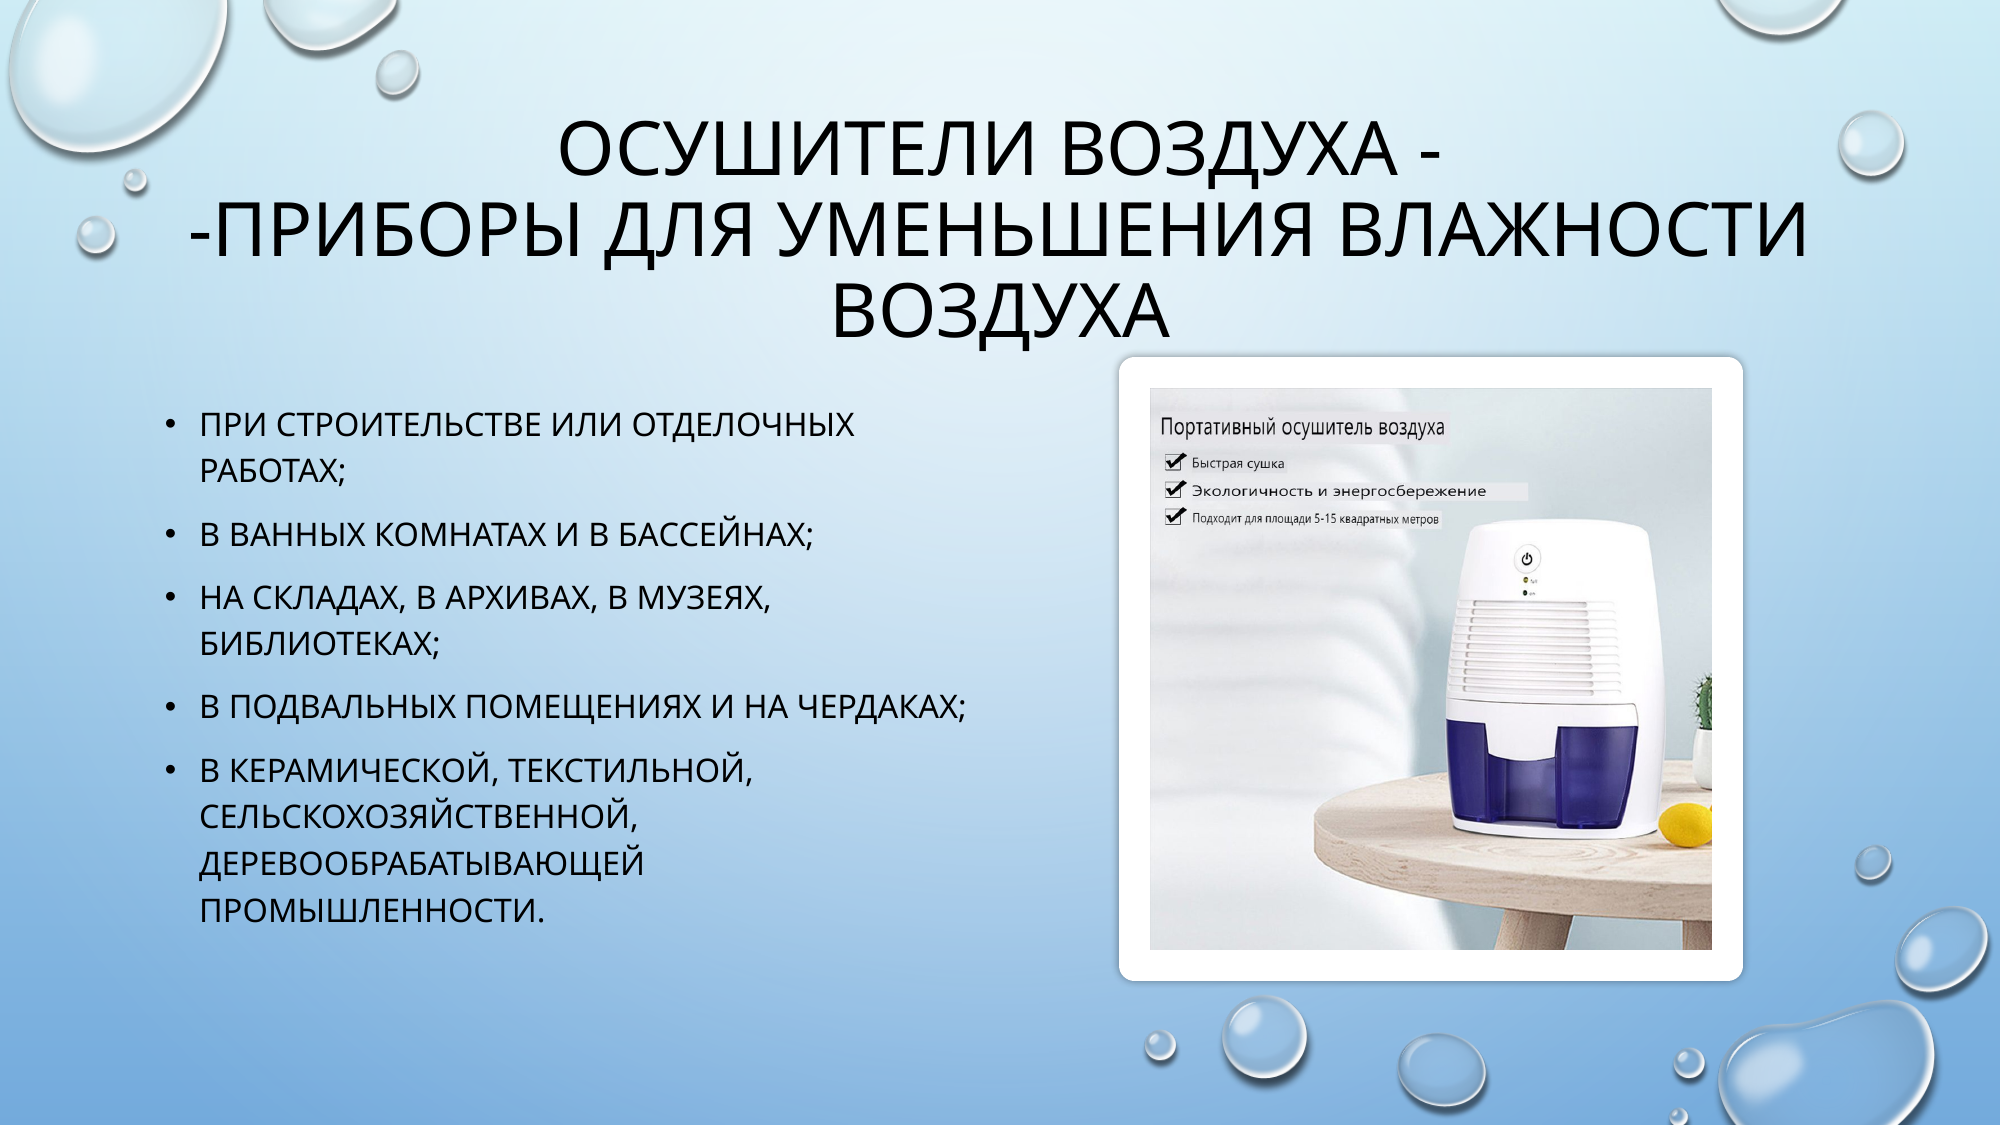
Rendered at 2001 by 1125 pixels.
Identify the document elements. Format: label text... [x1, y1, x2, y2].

picture [0, 0, 2000, 1125]
list При строительстве или отделочных работах; В ванных комнатах и в бассеЙнах; На складах, в архивах, в музеях, библиотеках; В подвальных помещениях и на чердаках; В керамической, текстильной, сельскохозяйственной, деревообрабатывающей промышленности. [149, 388, 988, 950]
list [1150, 387, 1713, 951]
title Осушители воздуха - -приборы для уменьшения влажности воздуха [149, 101, 1851, 364]
